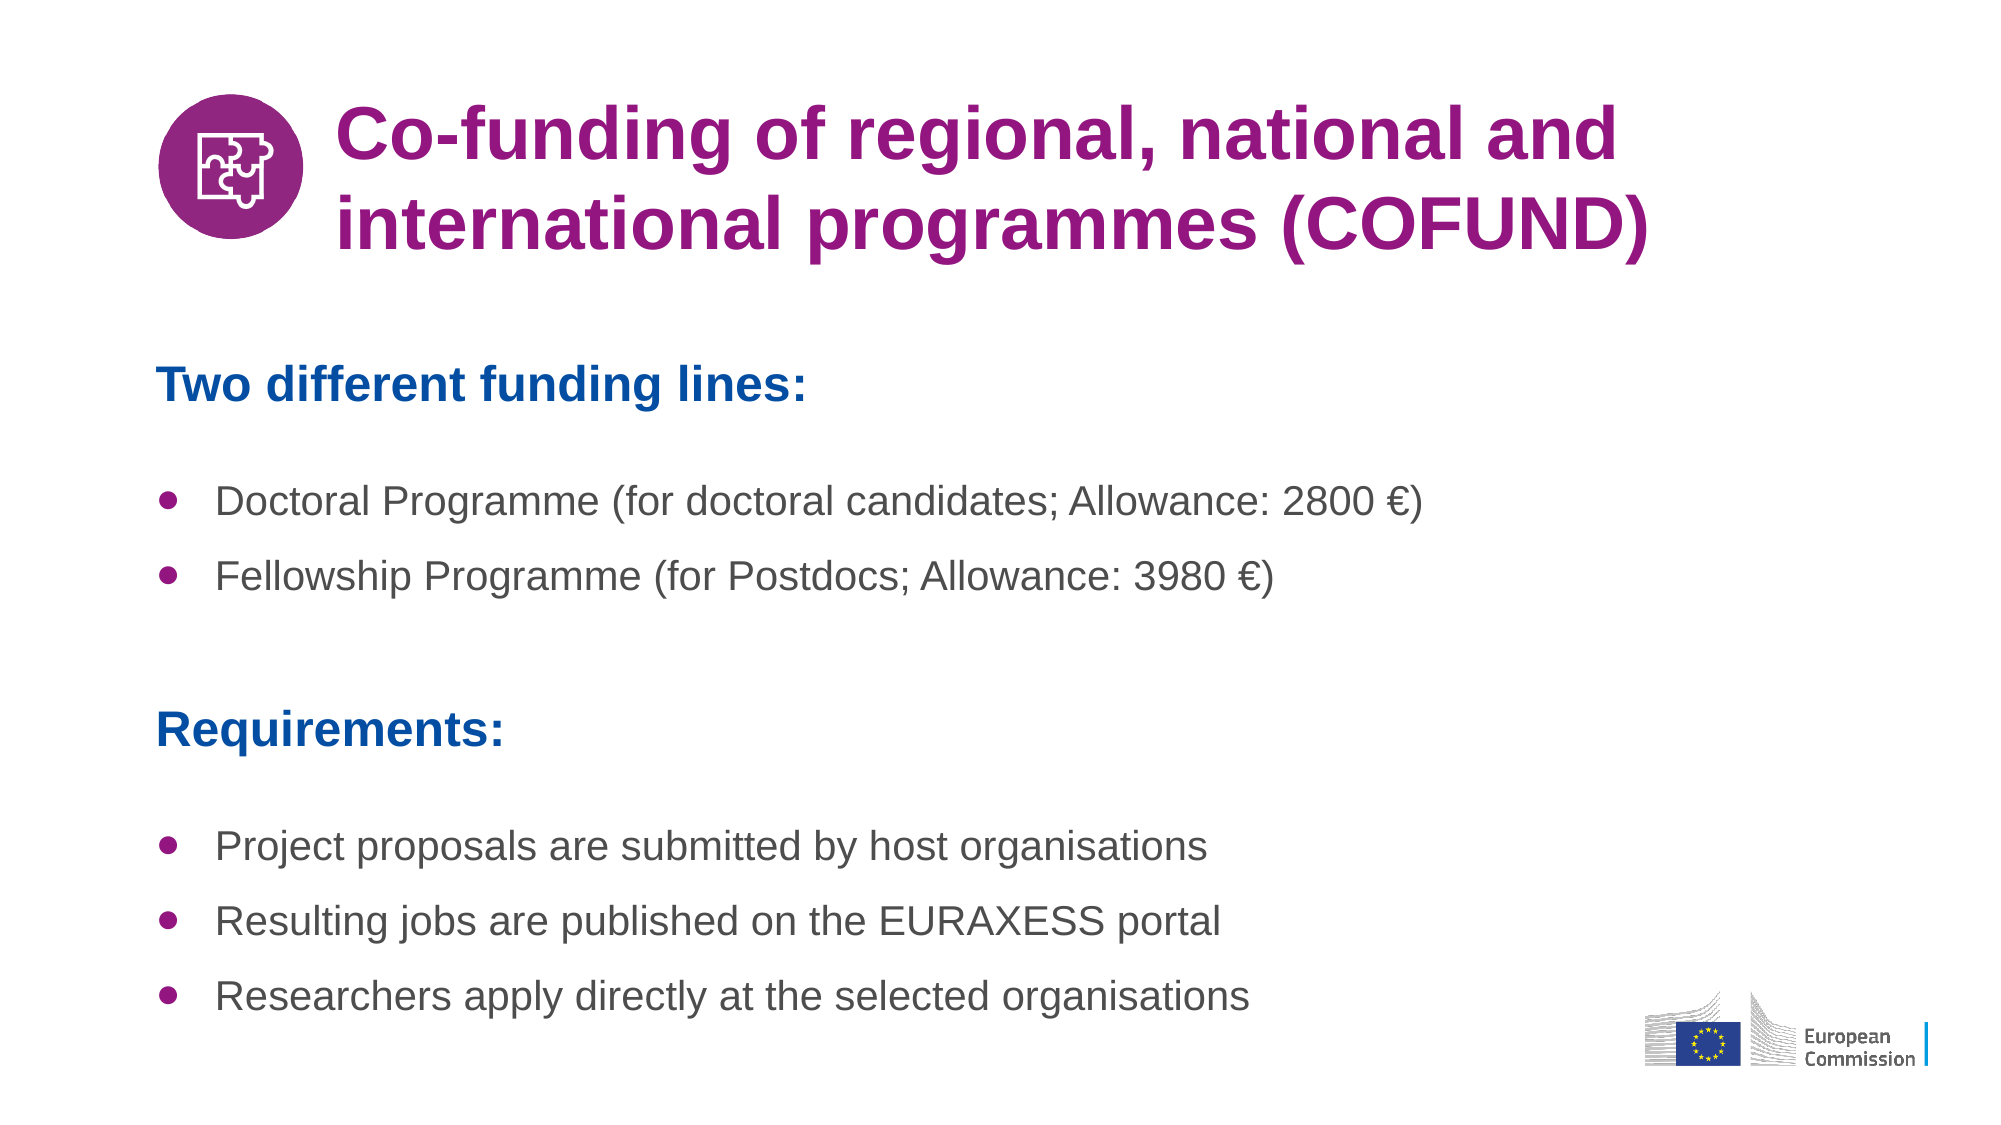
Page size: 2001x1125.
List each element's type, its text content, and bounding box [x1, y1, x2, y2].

list Two different funding lines: Doctoral Programme (for doctoral candidates; Allowance: 2800 €) Fellowship Programme (for Postdocs; Allowance: 3980 €) Requirements: Project proposals are submitted by host organisations Resulting jobs are published on the EURAXESS portal Researchers apply directly at the selected organisations [140, 283, 1449, 842]
picture [1645, 991, 1928, 1066]
title Co-funding of regional, national and international programmes (COFUND) [320, 76, 1918, 310]
picture [140, 76, 321, 257]
